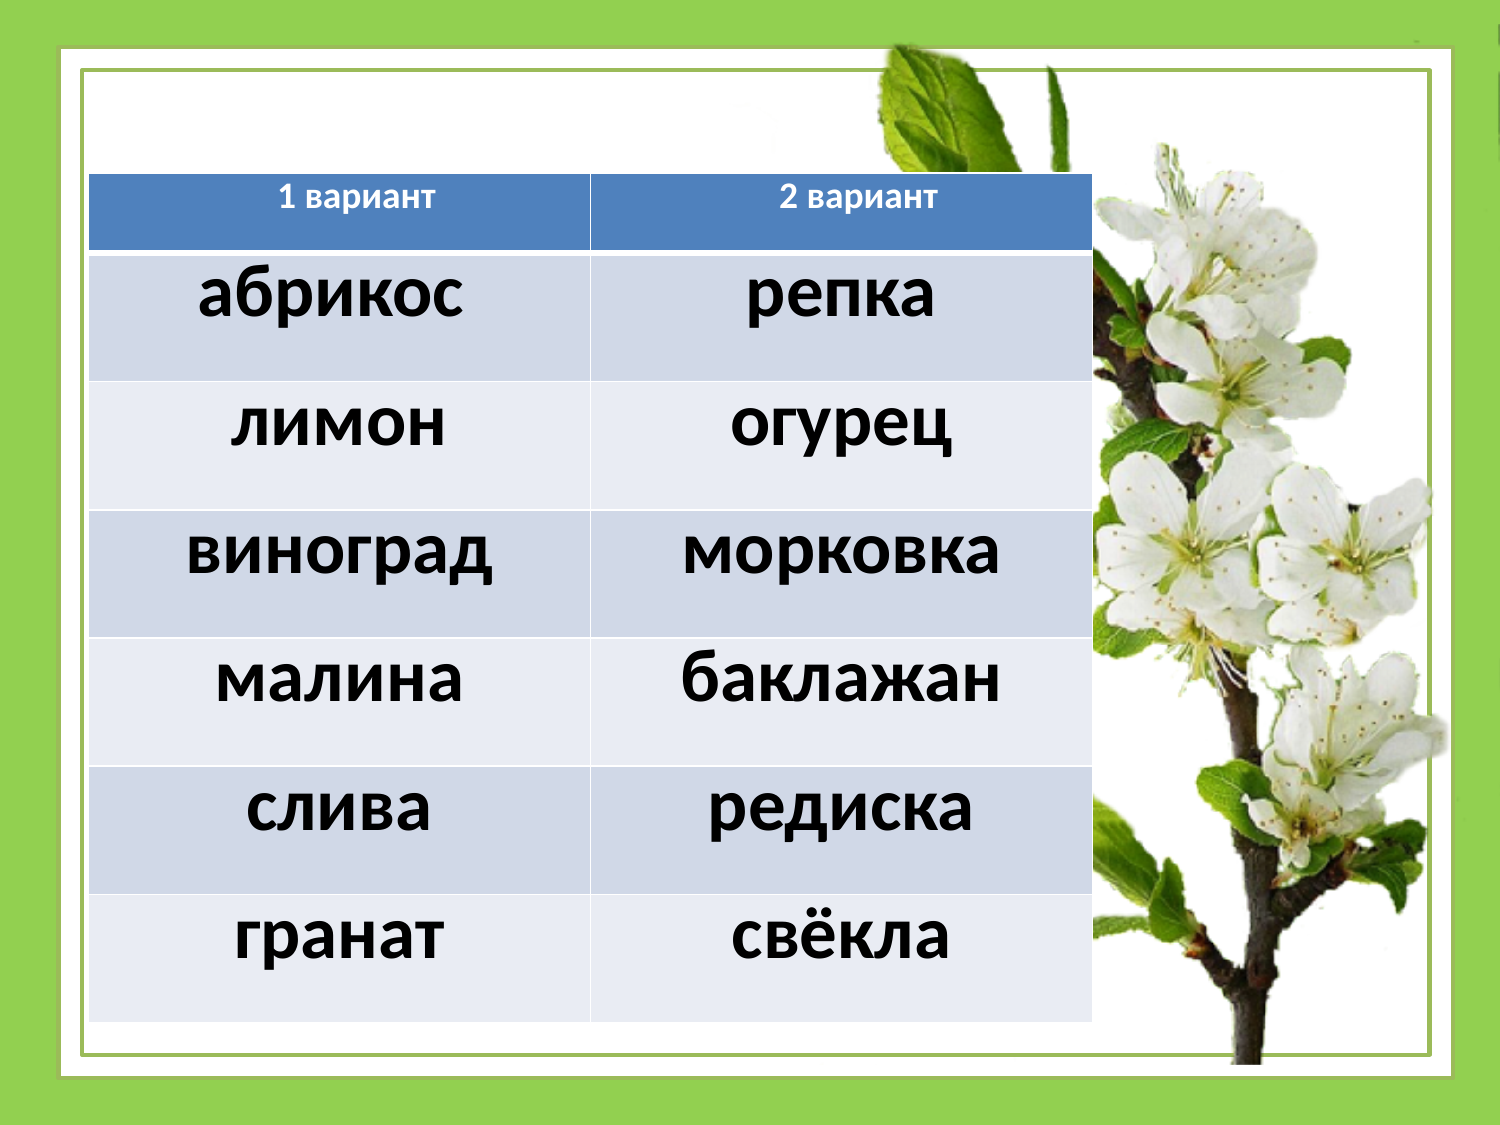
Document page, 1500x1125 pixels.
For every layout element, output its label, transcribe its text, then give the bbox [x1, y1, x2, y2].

table_cell слива [89, 767, 590, 894]
table_cell морковка [591, 511, 1092, 637]
picture [729, 25, 1499, 1064]
table_cell свёкла [591, 895, 1092, 1022]
table_header 2 вариант [591, 174, 1092, 250]
table_cell репка [591, 256, 1092, 381]
table_header 1 вариант [89, 174, 590, 250]
table_cell огурец [591, 382, 1092, 509]
table_cell абрикос [89, 256, 590, 381]
table_cell гранат [89, 895, 590, 1022]
table_cell лимон [89, 382, 590, 509]
table_cell редиска [591, 767, 1092, 894]
table_cell баклажан [591, 639, 1092, 765]
table_cell малина [89, 639, 590, 765]
table_cell виноград [89, 511, 590, 637]
